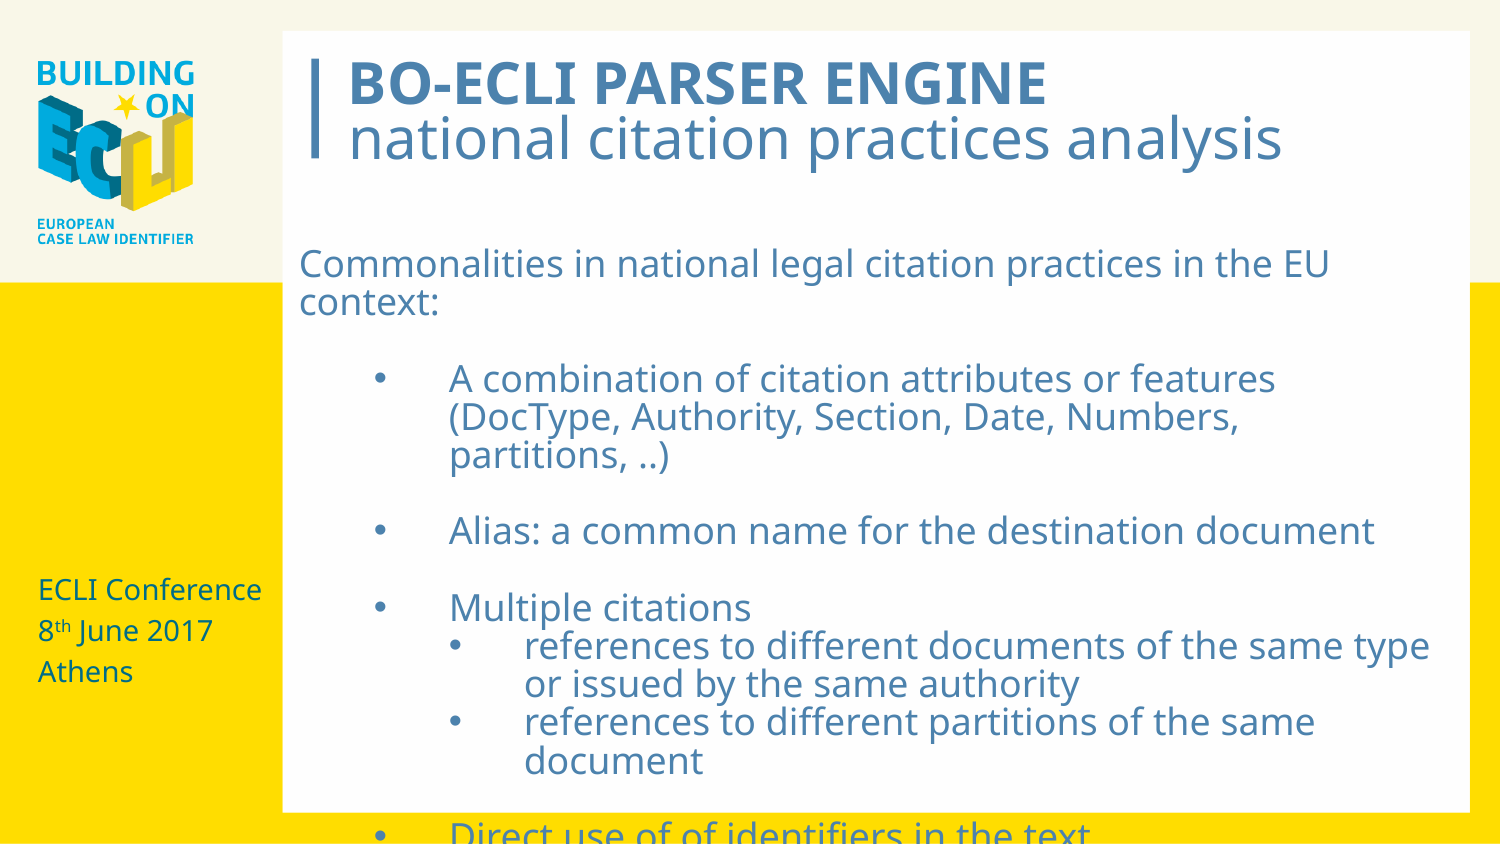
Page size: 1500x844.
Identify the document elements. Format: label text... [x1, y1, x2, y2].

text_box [347, 56, 1352, 156]
text_box [311, 58, 319, 159]
picture [0, 0, 1500, 844]
text_box Commonalities in national legal citation practices in the EU context: A combination of citation attributes or features (DocType, Authority, Section, Date, Numbers, partitions, ..) Alias: a common name for the destination document Multiple citations references to different documents of the same type or issued by the same authority references to different partitions of the same document Direct use of of identifiers in the text [298, 246, 1456, 844]
text_box ECLI Conference 8th June 2017 Athens [37, 571, 279, 712]
